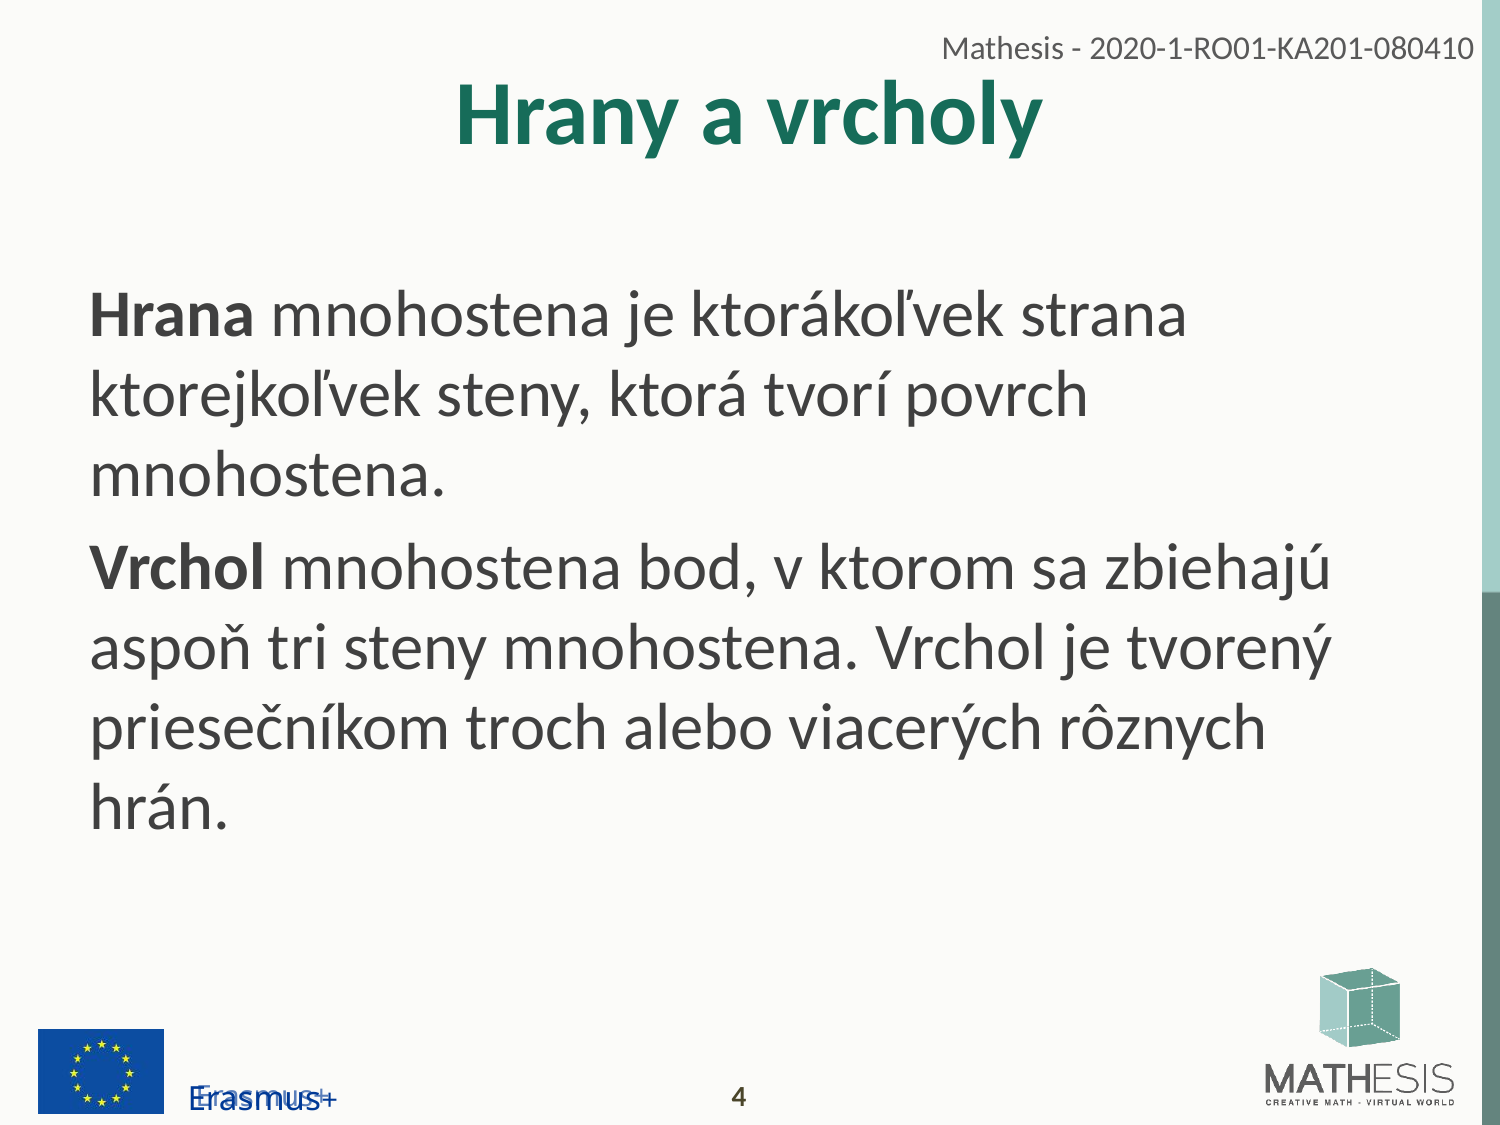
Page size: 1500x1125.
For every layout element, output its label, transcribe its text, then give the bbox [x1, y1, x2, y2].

picture [38, 1029, 164, 1114]
list Hrana mnohostena je ktorákoľvek strana ktorejkoľvek steny, ktorá tvorí povrch mnohostena. Vrchol mnohostena bod, v ktorom sa zbiehajú aspoň tri steny mnohostena. Vrchol je tvorený priesečníkom troch alebo viacerých rôznych hrán. [75, 262, 1425, 1005]
title Hrany a vrcholy [75, 45, 1425, 233]
